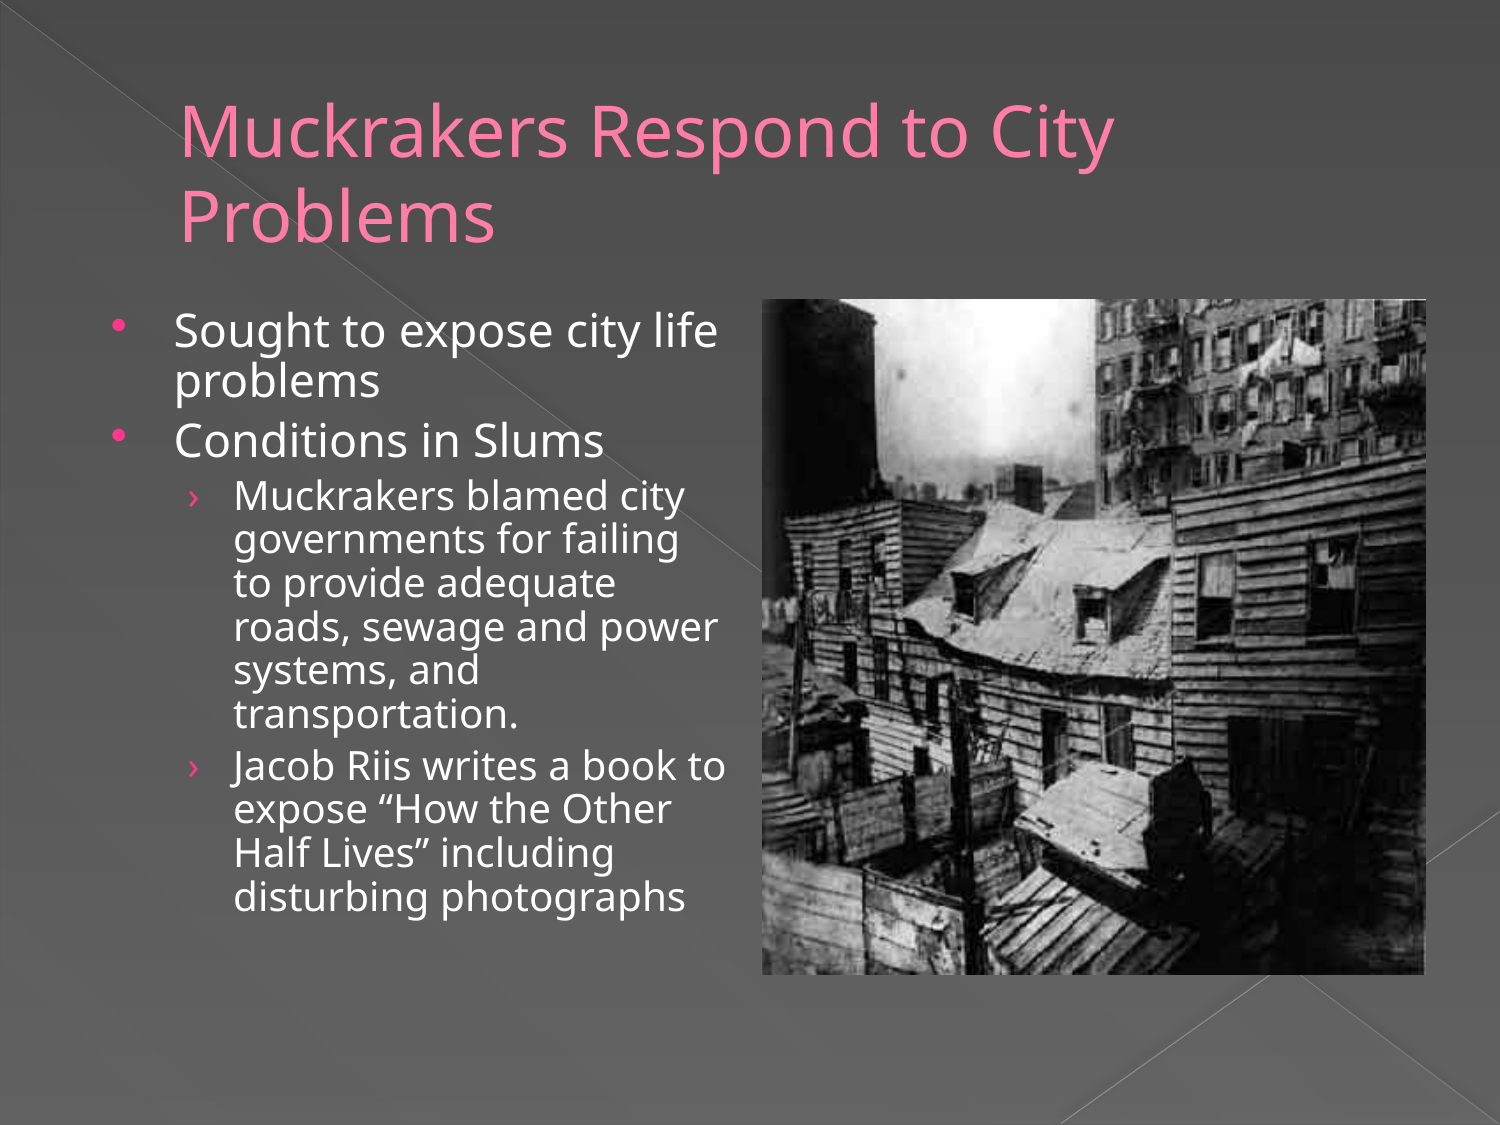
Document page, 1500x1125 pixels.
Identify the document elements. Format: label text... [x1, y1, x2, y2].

picture [762, 299, 1426, 976]
list Sought to expose city life problems Conditions in Slums Muckrakers blamed city governments for failing to provide adequate roads, sewage and power systems, and transportation. Jacob Riis writes a book to expose “How the Other Half Lives” including disturbing photographs [87, 299, 744, 963]
title Muckrakers Respond to City Problems [87, 77, 1425, 266]
